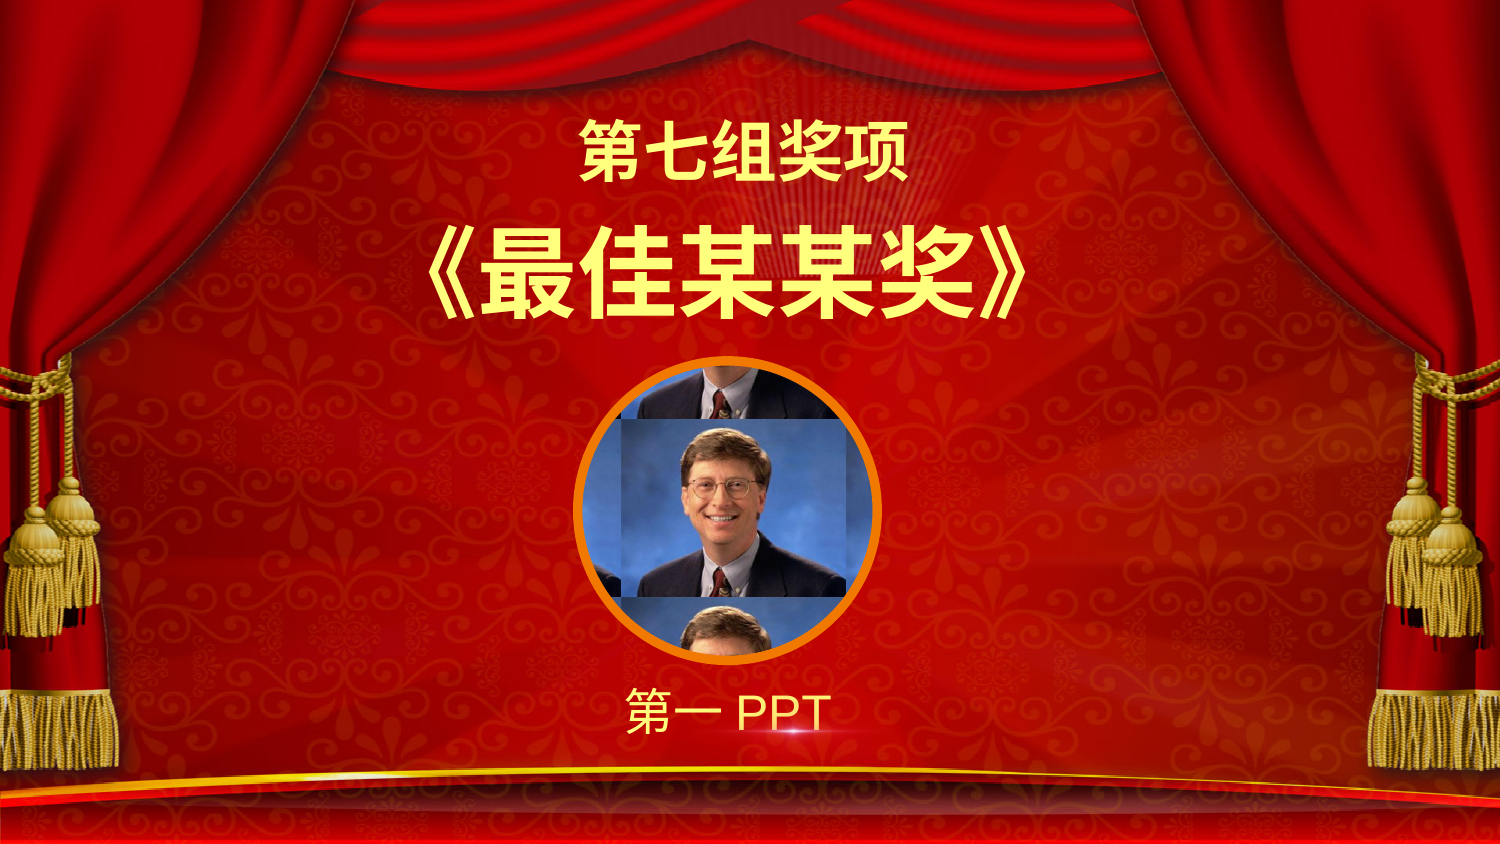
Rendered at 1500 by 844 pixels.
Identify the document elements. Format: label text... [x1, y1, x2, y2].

text_box 第一PPT [559, 673, 896, 749]
text_box 第七组奖项 [498, 102, 990, 197]
picture [0, 0, 1500, 844]
text_box [575, 358, 880, 663]
text_box 《最佳某某奖》 [292, 202, 1163, 338]
